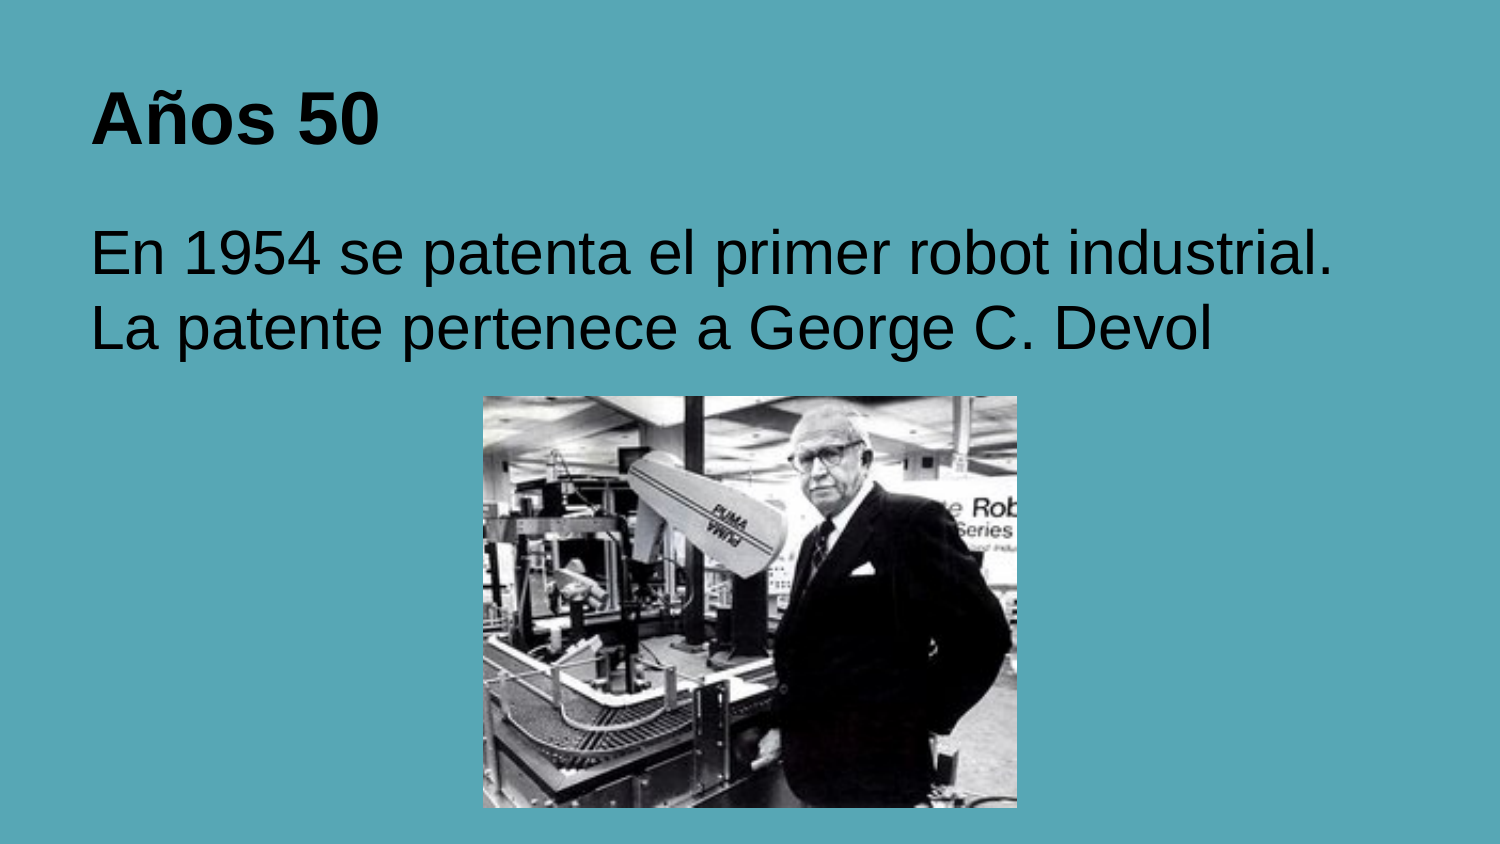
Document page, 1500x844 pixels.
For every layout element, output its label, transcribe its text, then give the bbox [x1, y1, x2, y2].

list En 1954 se patenta el primer robot industrial. La patente pertenece a George C. Devol [75, 196, 1425, 808]
title Años 50 [75, 33, 1425, 175]
picture [482, 395, 1017, 809]
